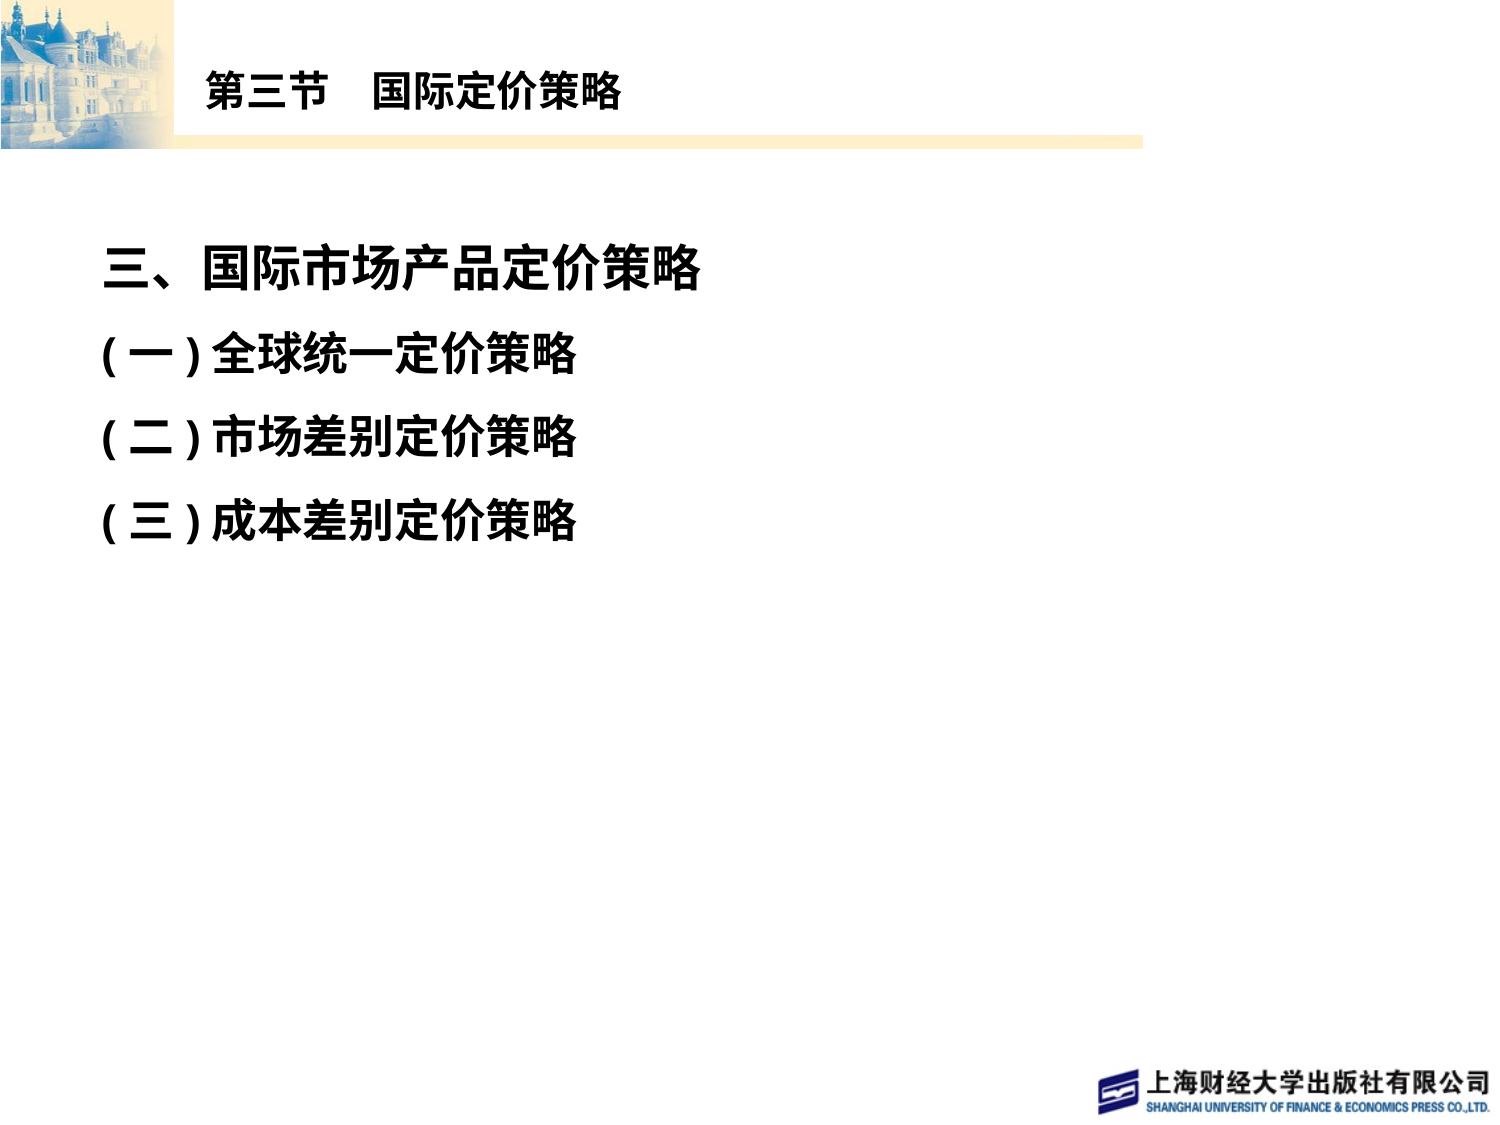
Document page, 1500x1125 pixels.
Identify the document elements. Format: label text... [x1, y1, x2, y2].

picture [0, 0, 1143, 149]
picture [1097, 1065, 1494, 1120]
title 第三节 国际定价策略 [189, 36, 1262, 143]
list 三、国际市场产品定价策略 (一)全球统一定价策略 (二)市场差别定价策略 (三)成本差别定价策略 [86, 207, 1425, 1071]
